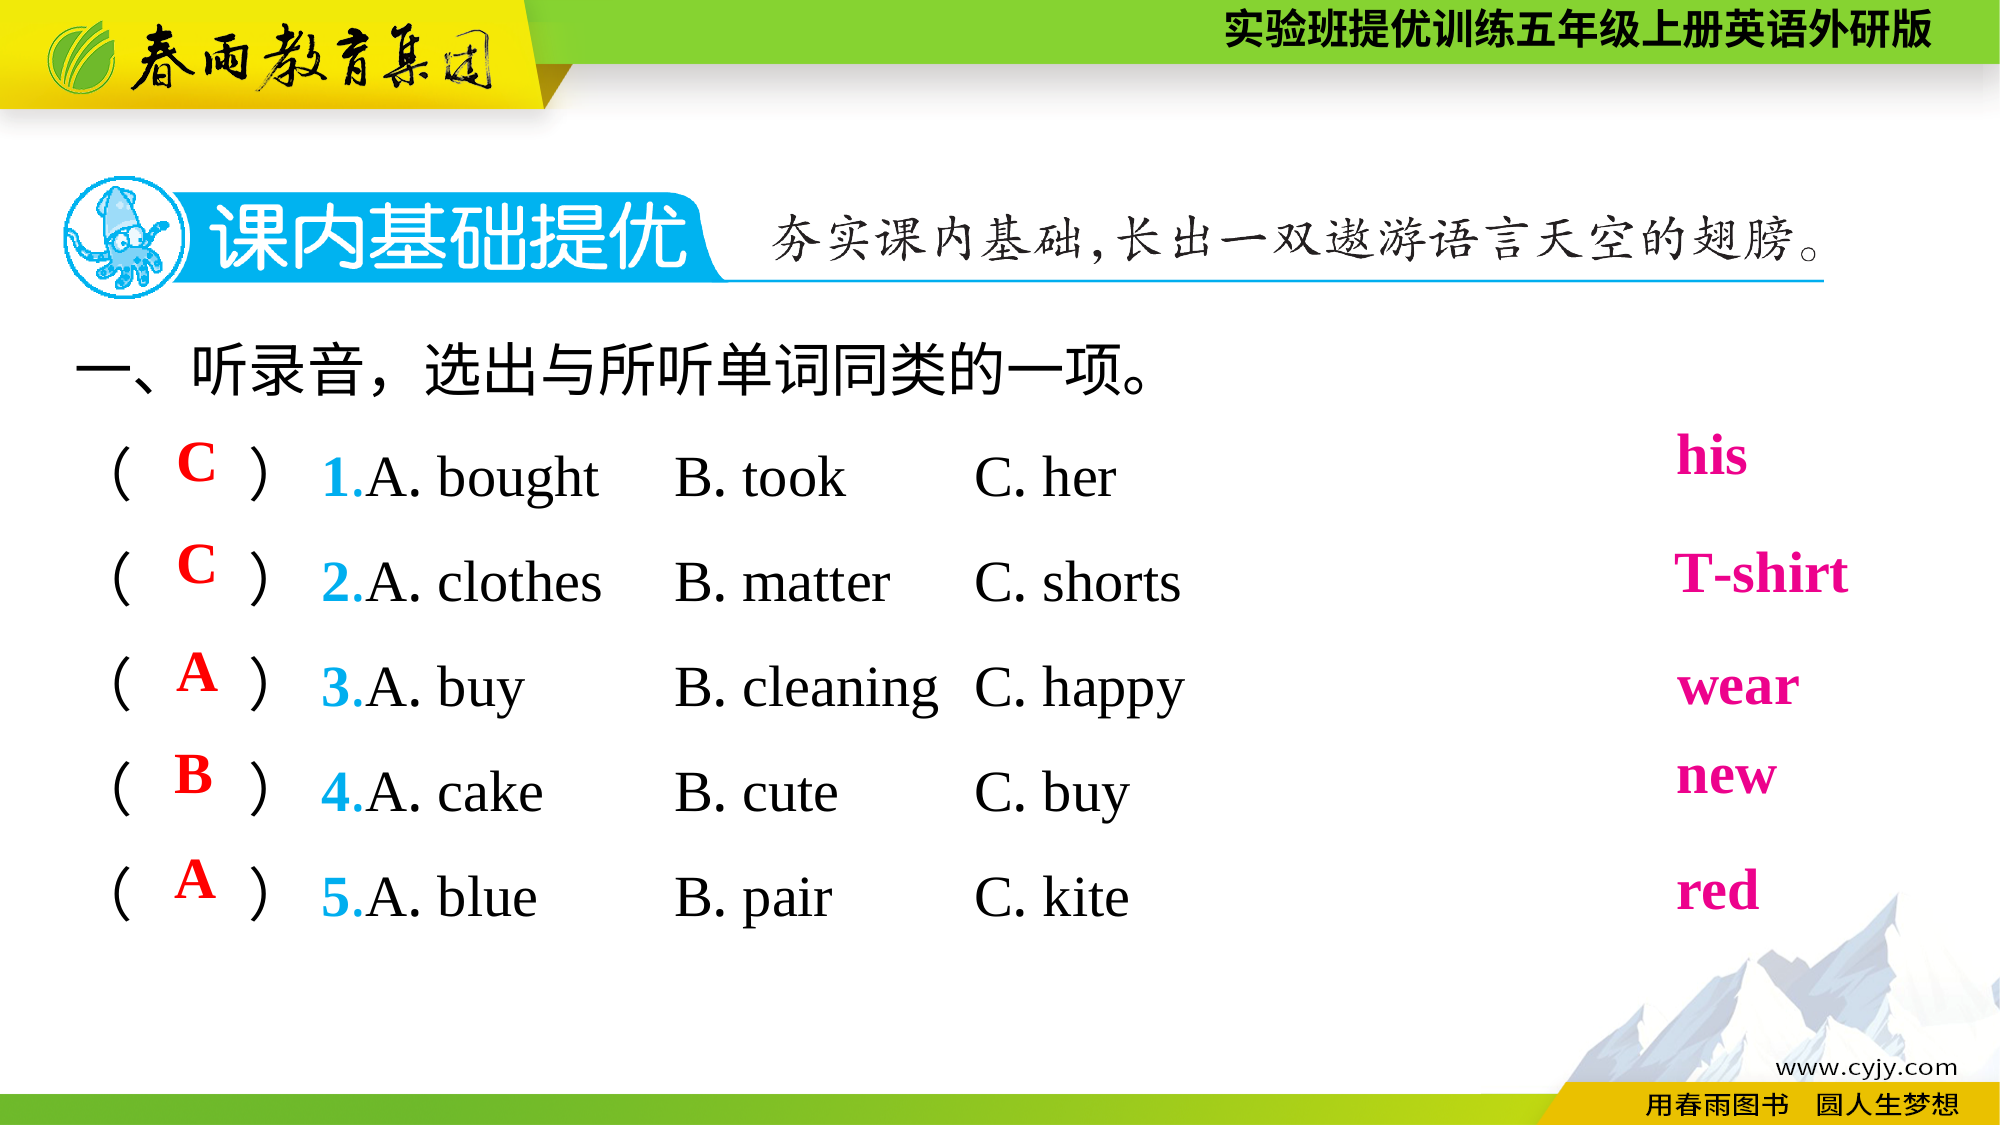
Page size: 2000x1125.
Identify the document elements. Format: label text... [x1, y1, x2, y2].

text_box B [160, 727, 229, 813]
text_box A [161, 625, 234, 711]
text_box red [1662, 809, 1775, 929]
text_box A [160, 832, 232, 918]
text_box his [1661, 408, 1764, 494]
text_box C [161, 415, 234, 500]
text_box wear [1662, 603, 1815, 724]
list 一、听录音，选出与所听单词同类的一项。 （ ）1.A. bought B. took C. her （ ）2.A. clothes B. matter C. shorts （ ）3.A. buy B. cleaning C. happy （ ）4.A. cake B. cute C. buy （ ）5.A. blue B. pair C. kite [59, 290, 1944, 929]
text_box T-shirt [1659, 527, 1865, 612]
text_box C [161, 517, 234, 603]
text_box new [1662, 727, 1793, 813]
picture [0, 0, 2000, 1125]
